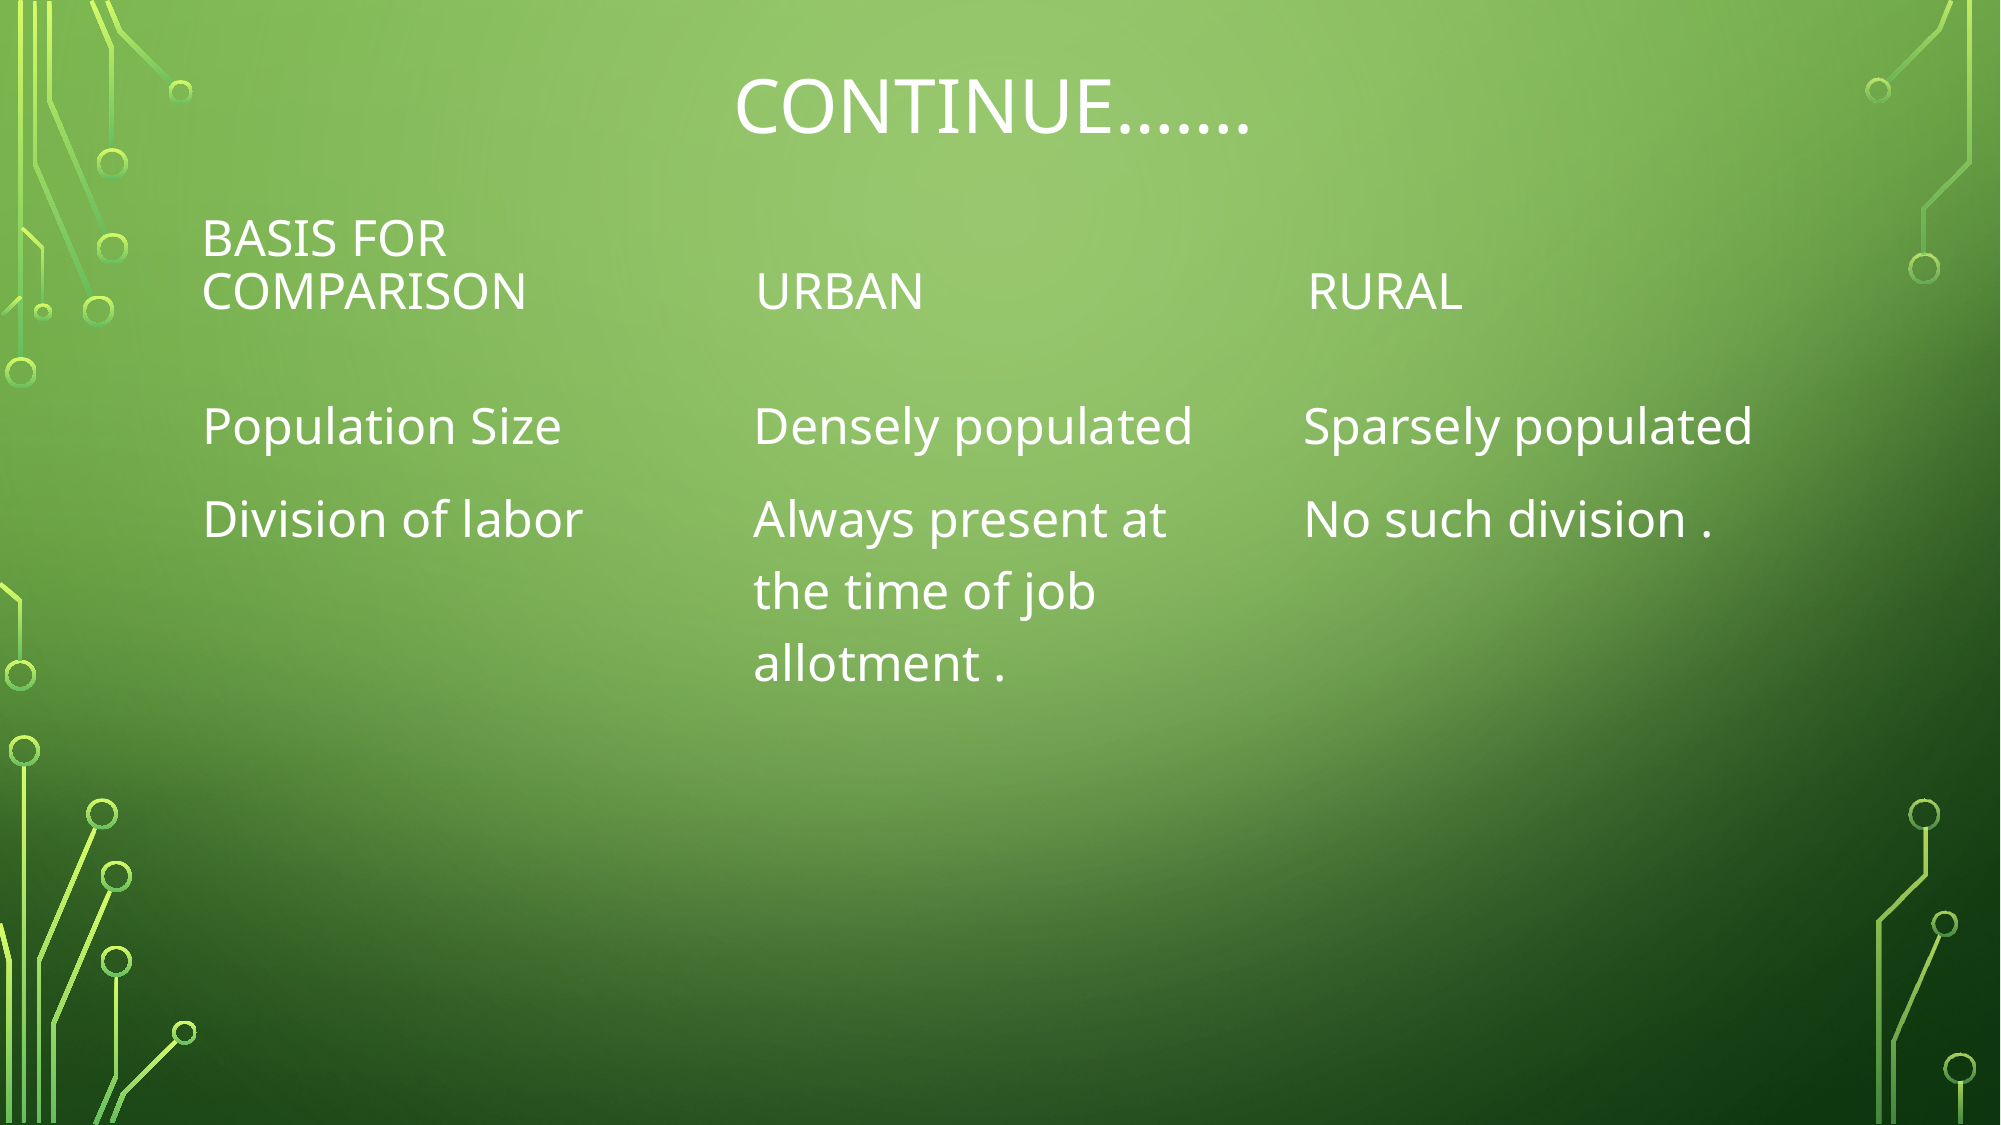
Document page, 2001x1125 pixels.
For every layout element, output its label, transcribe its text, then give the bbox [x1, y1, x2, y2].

list Sparsely populated No such division . [1288, 375, 1813, 1074]
list Densely populated Always present at the time of job allotment . [738, 375, 1264, 1074]
list Population Size Division of labor [187, 375, 714, 1074]
list rural [1292, 215, 1817, 329]
list urban [740, 215, 1264, 329]
list Basis for comparison [186, 215, 712, 329]
title Continue……. [543, 0, 1583, 218]
